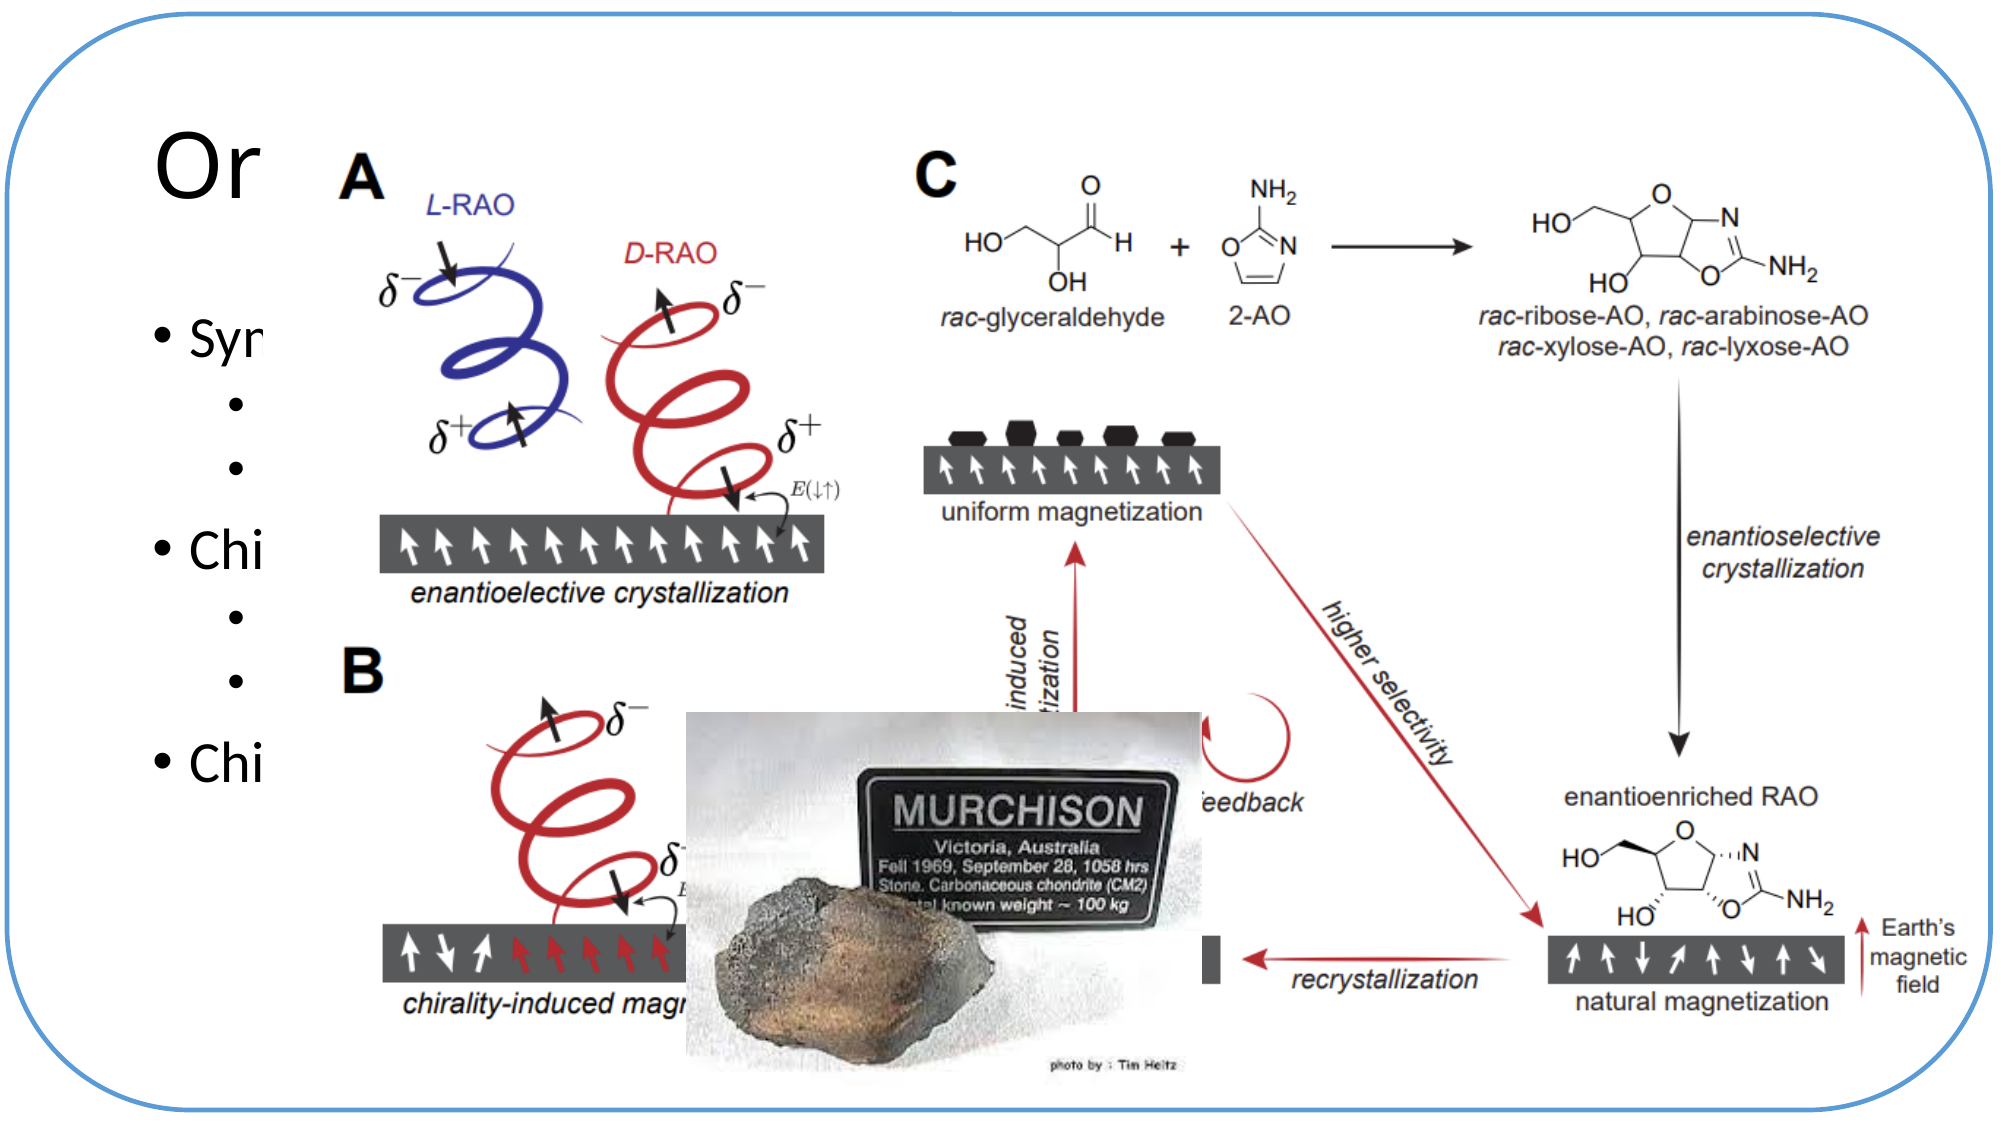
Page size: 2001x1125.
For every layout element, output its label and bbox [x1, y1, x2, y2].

text_box [5, 13, 1970, 1112]
picture [263, 110, 2000, 1086]
